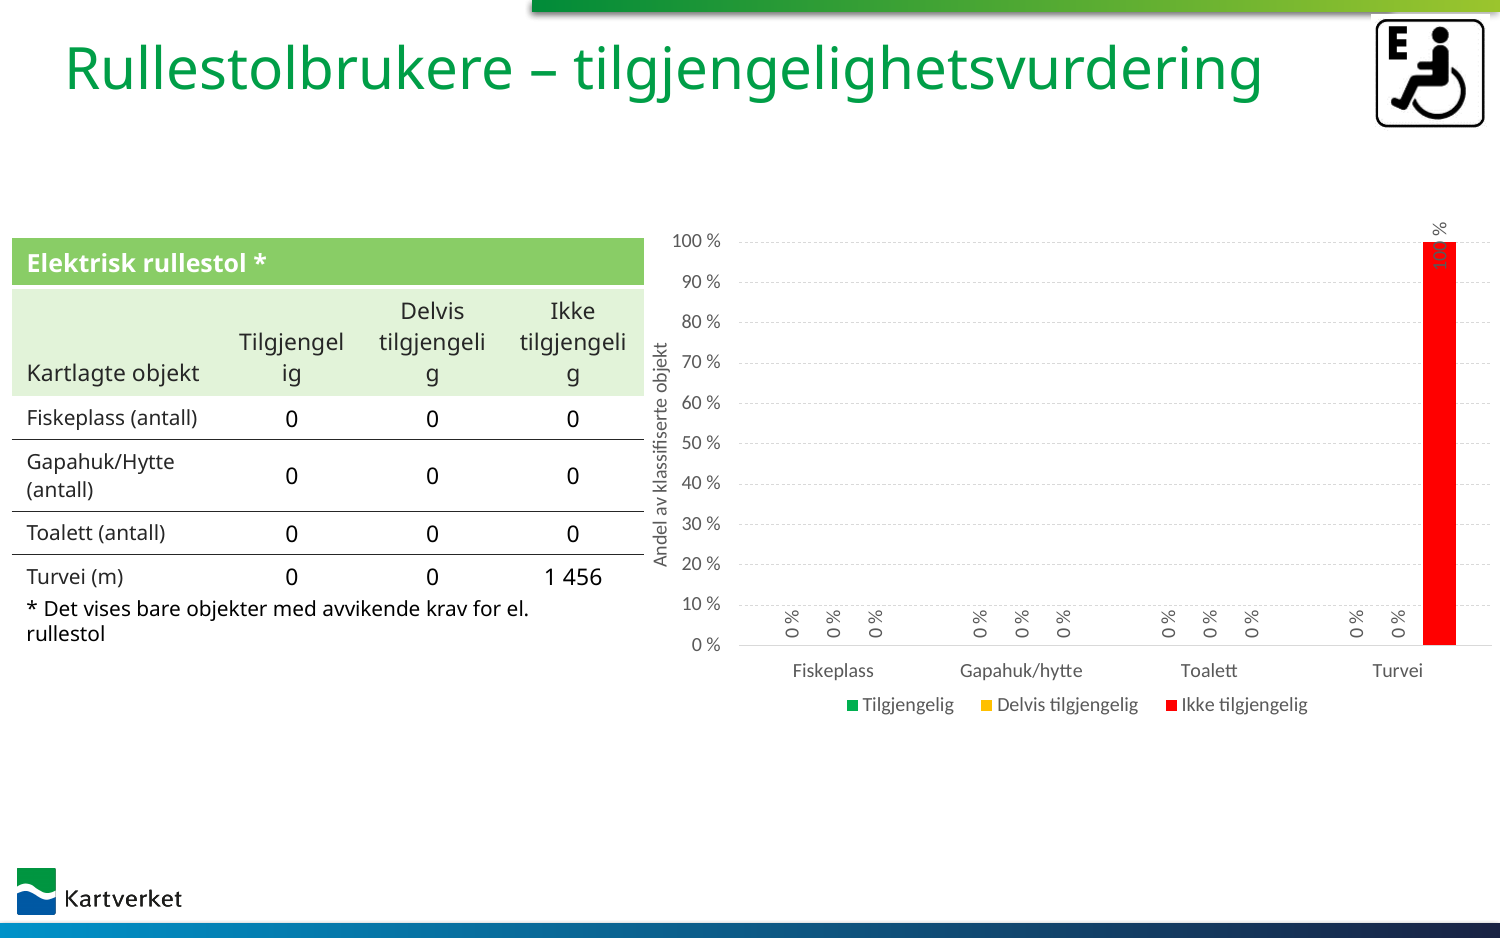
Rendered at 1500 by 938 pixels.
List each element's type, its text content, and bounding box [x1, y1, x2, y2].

table_cell Fiskeplass (antall) [12, 396, 222, 439]
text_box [1371, 13, 1491, 133]
picture [643, 218, 1500, 728]
table_cell 0 [362, 555, 503, 588]
table_cell 0 [503, 396, 638, 439]
table_cell 0 [362, 512, 503, 554]
table_cell 0 [503, 440, 638, 511]
text_box Rullestolbrukere – tilgjengelighetsvurdering [49, 12, 1372, 109]
table_cell 0 [362, 396, 503, 439]
table_cell 1 456 [503, 555, 638, 598]
text_box * Det vises bare objekter med avvikende krav for el. rullestol [11, 588, 597, 653]
table_cell 0 [222, 555, 362, 588]
table_cell Delvis tilgjengelig [362, 289, 503, 396]
table_cell 0 [503, 512, 638, 554]
table_cell Kartlagte objekt [12, 289, 222, 396]
table_cell Turvei (m) [12, 555, 222, 588]
table_cell 0 [222, 440, 362, 511]
table_header Elektrisk rullestol * [12, 238, 638, 285]
table_cell Toalett (antall) [12, 512, 222, 554]
table_cell 0 [222, 396, 362, 439]
table_cell Tilgjengelig [222, 289, 362, 396]
table_cell 0 [362, 440, 503, 511]
table_cell 0 [222, 512, 362, 554]
table_cell Ikke tilgjengelig [503, 289, 638, 396]
table_cell Gapahuk/Hytte (antall) [12, 440, 222, 511]
